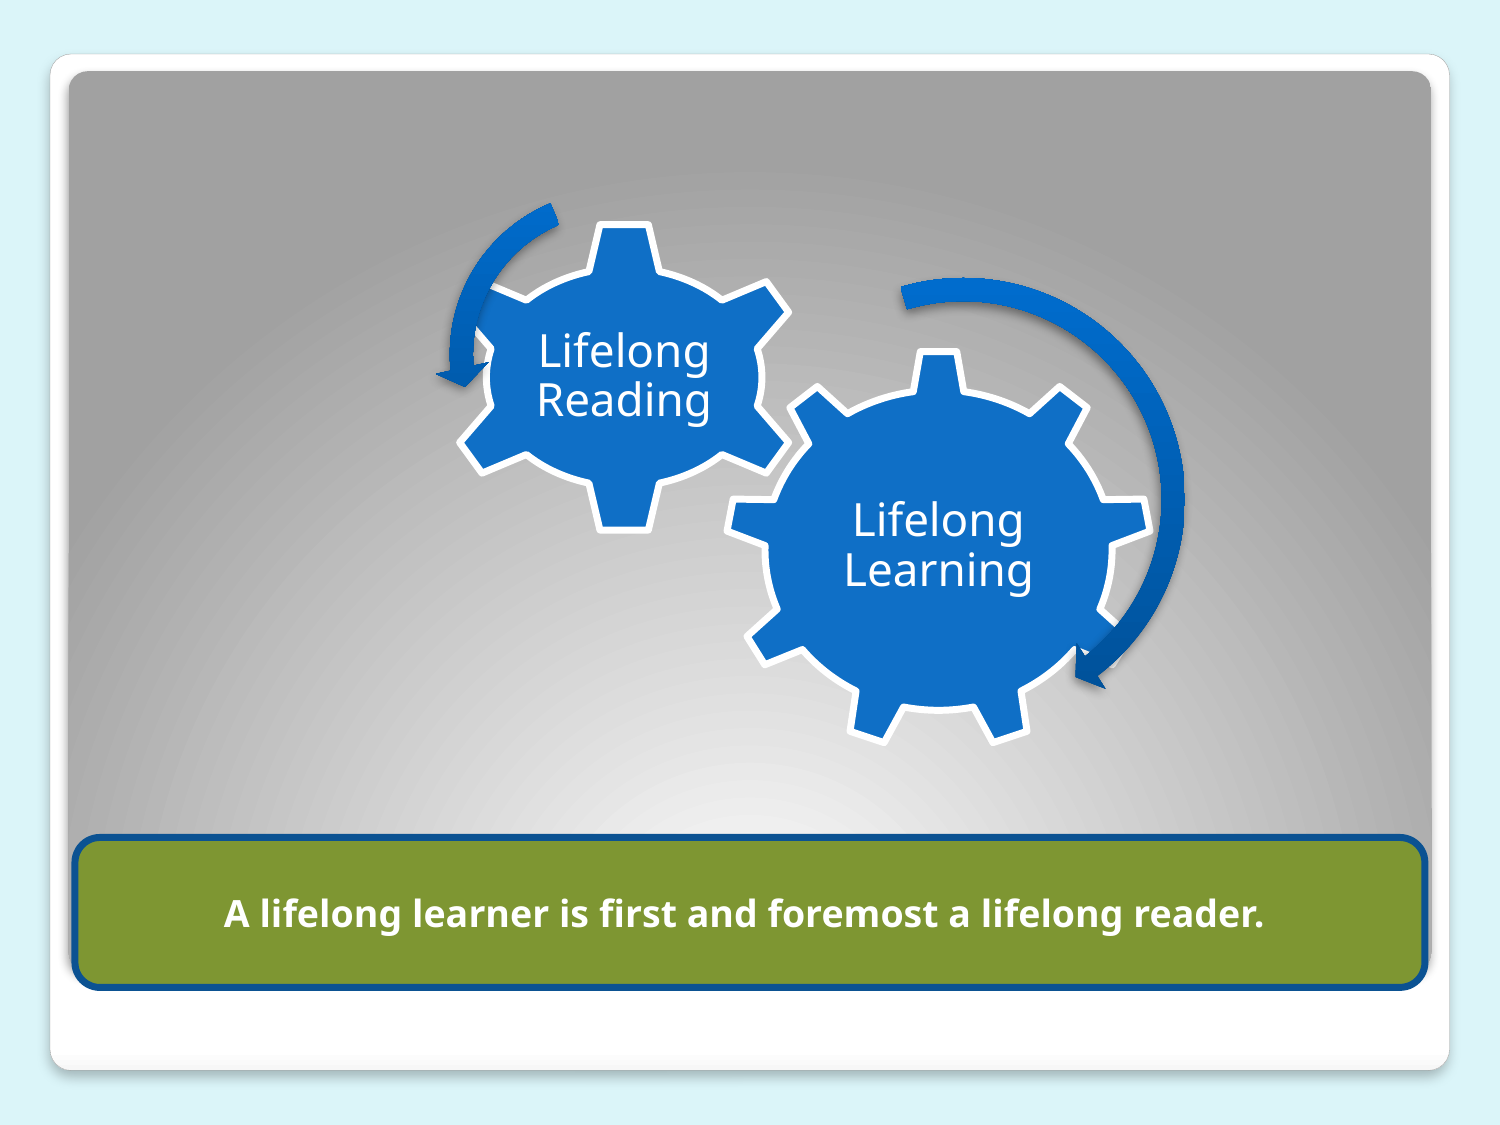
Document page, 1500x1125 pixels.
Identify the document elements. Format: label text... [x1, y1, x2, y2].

text_box A lifelong learner is first and foremost a lifelong reader. [71, 833, 1429, 991]
title [1411, 978, 1425, 990]
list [82, 86, 1426, 788]
title [82, 817, 1425, 847]
